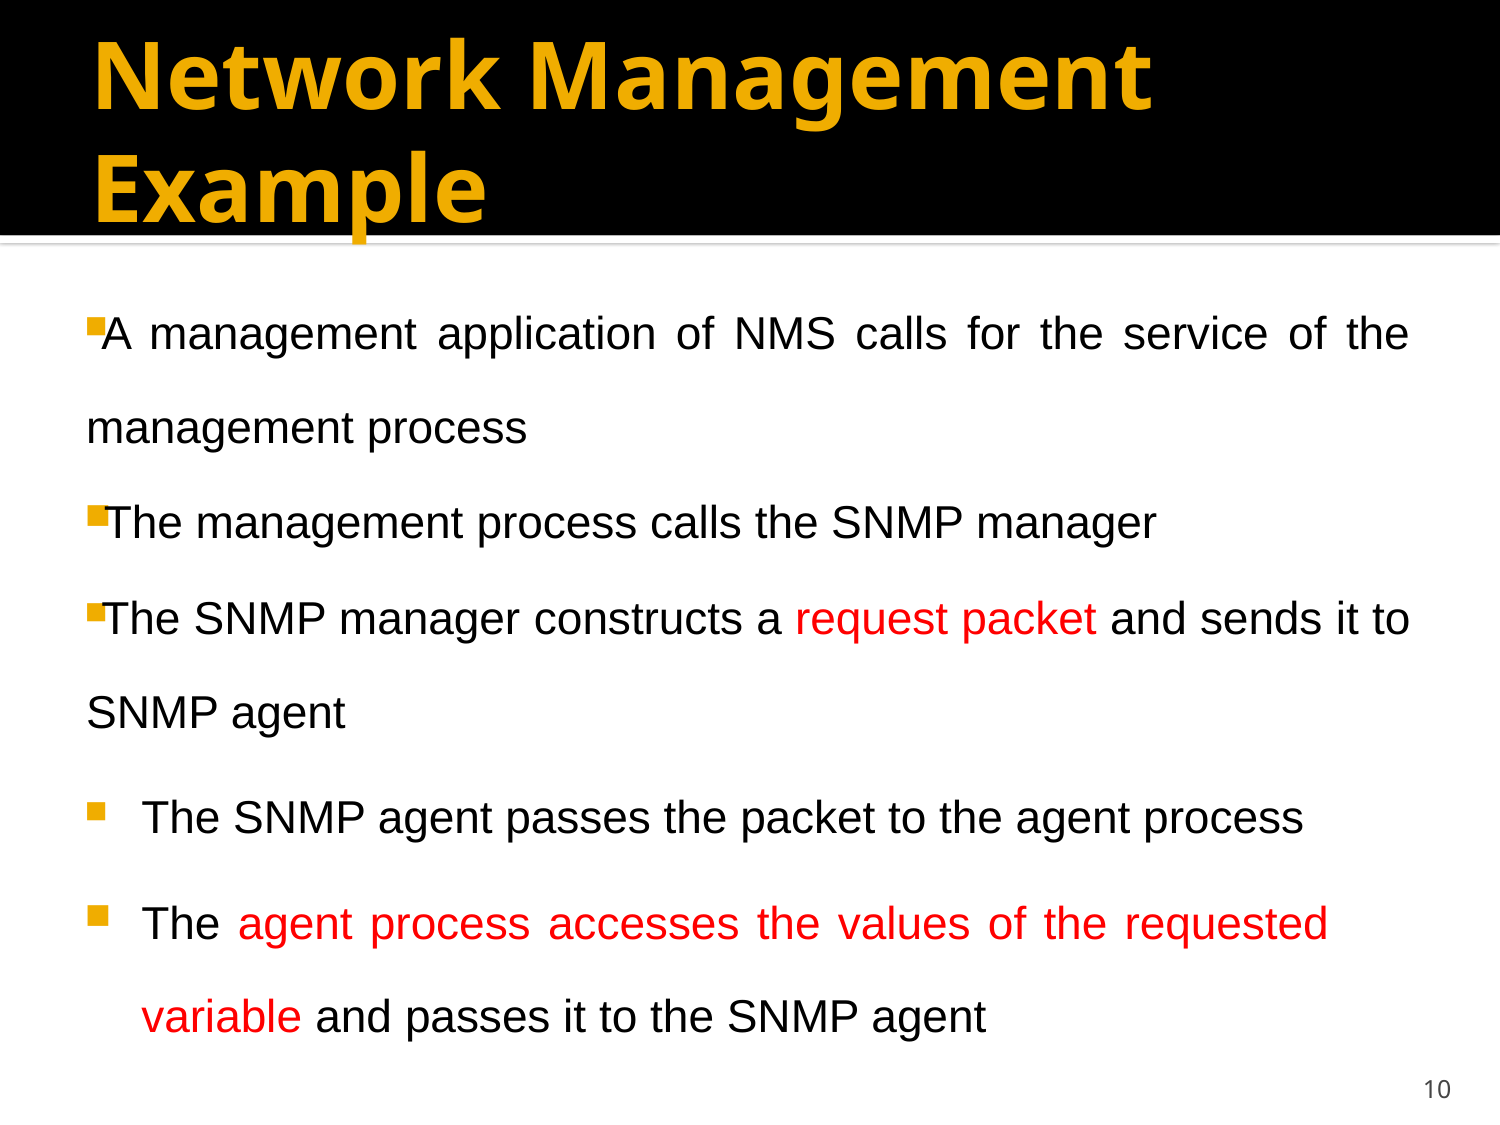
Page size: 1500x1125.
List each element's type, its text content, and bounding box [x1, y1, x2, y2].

list A management application of NMS calls for the service of the management process The management process calls the SNMP manager The SNMP manager constructs a request packet and sends it to SNMP agent The SNMP agent passes the packet to the agent process The agent process accesses the values of the requested variable and passes it to the SNMP agent [75, 249, 1425, 1075]
title Network Management Example [75, 25, 1425, 231]
slide_number 10 [1345, 1062, 1467, 1108]
